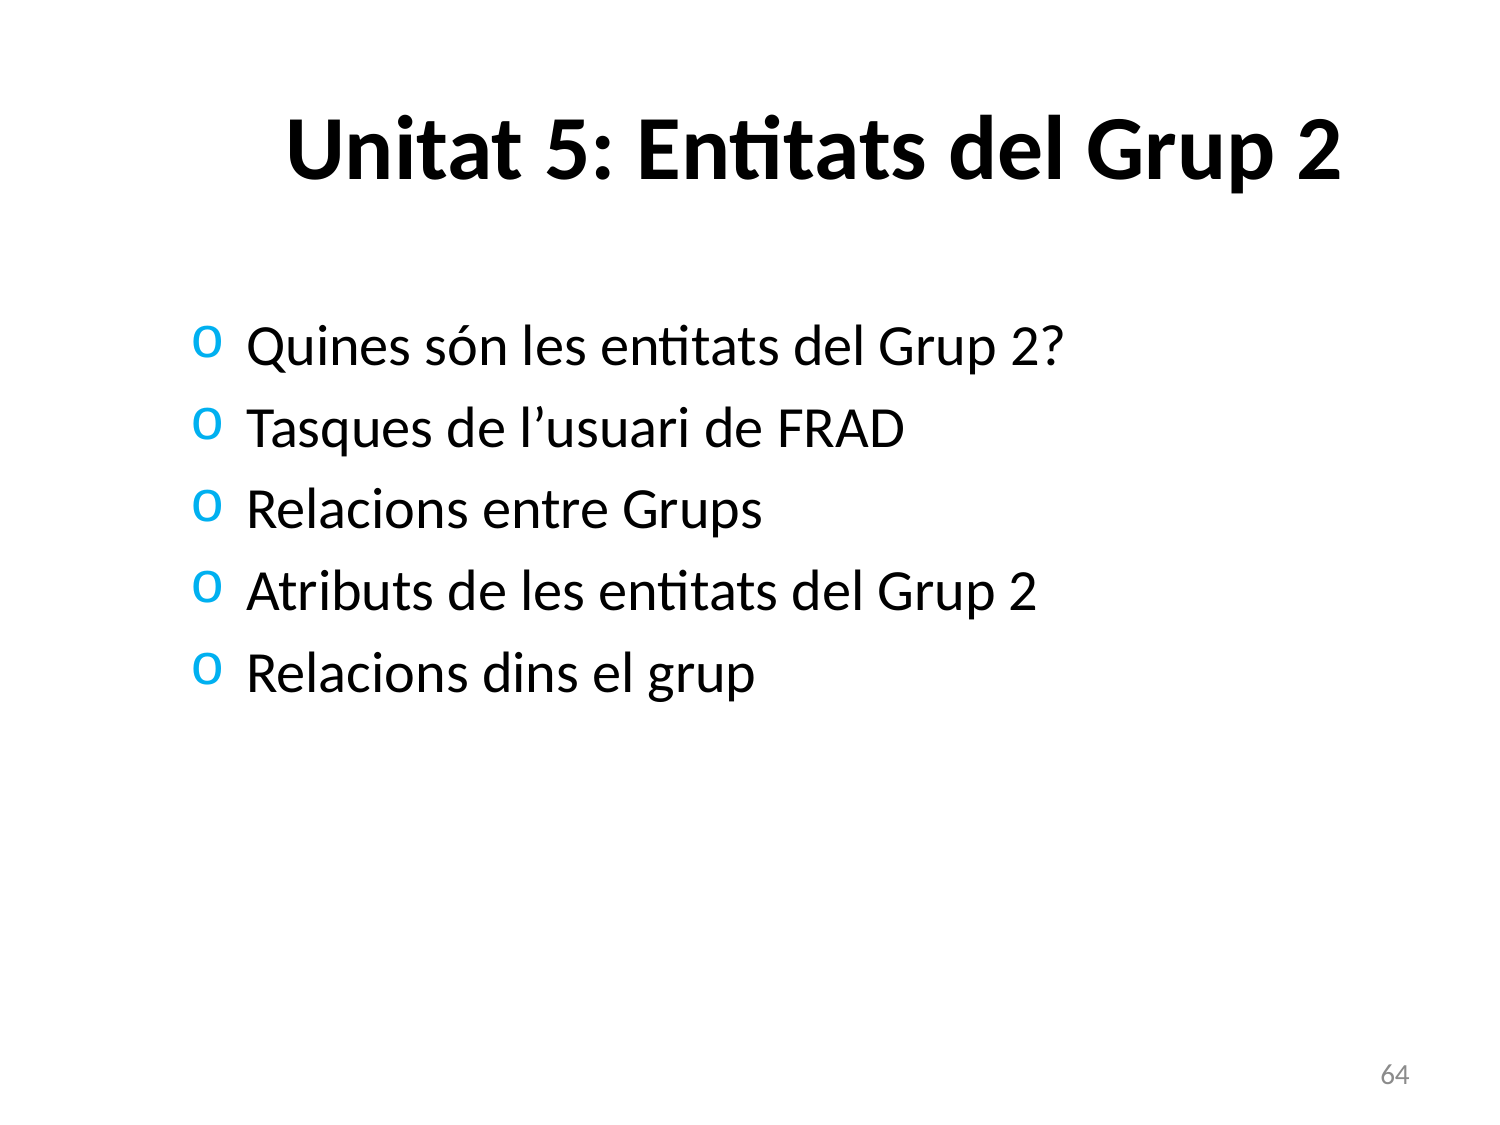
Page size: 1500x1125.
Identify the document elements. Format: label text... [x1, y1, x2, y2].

title Unitat 5: Entitats del Grup 2 [225, 49, 1425, 237]
list Quines són les entitats del Grup 2? Tasques de l’usuari de FRAD Relacions entre Grups Atributs de les entitats del Grup 2 Relacions dins el grup [174, 299, 1450, 1038]
slide_number 64 [1074, 1042, 1425, 1103]
